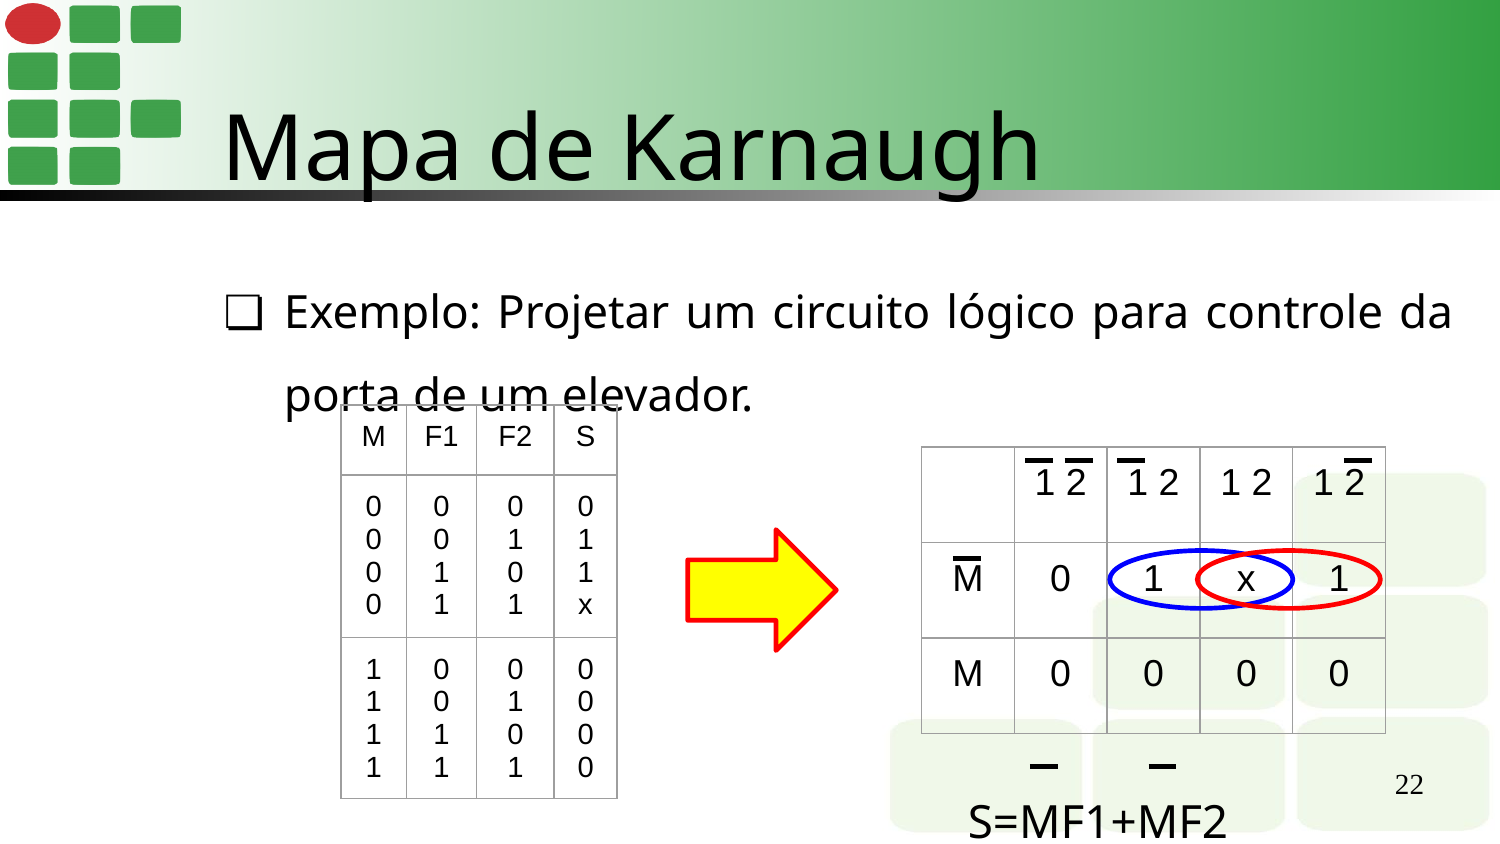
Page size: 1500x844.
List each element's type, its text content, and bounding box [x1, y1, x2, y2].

table_header M [342, 406, 406, 474]
table_cell 0 [1108, 639, 1199, 733]
table_header 1 2 [1293, 448, 1385, 542]
text_box [1197, 550, 1381, 609]
text_box [1109, 550, 1245, 609]
table_header S [555, 406, 616, 474]
table_cell 0 0 0 0 [555, 638, 616, 798]
table_cell 0 0 1 1 [407, 638, 476, 798]
table_cell 0 [1293, 639, 1385, 733]
text_box Mapa de Karnaugh [206, 26, 1468, 207]
text_box S=MF1+MF2 [952, 757, 1256, 838]
picture [5, 3, 181, 185]
table_cell M [922, 543, 1014, 637]
table_cell 0 1 0 1 [477, 638, 553, 798]
table_cell 0 0 0 0 [342, 476, 406, 637]
table_cell 1 [1293, 543, 1385, 637]
table_header F1 [407, 406, 476, 474]
table_header 1 2 [1108, 448, 1199, 542]
table_cell 0 1 1 x [555, 476, 616, 637]
table_cell 0 [1201, 639, 1292, 733]
table_cell 0 [1015, 639, 1106, 733]
picture [803, 441, 1495, 835]
table_cell M [922, 639, 1014, 733]
table_cell 0 [1015, 543, 1106, 637]
table_cell x [1201, 605, 1292, 637]
slide_number ‹#› [1256, 768, 1425, 827]
table_header 1 2 [1201, 448, 1292, 542]
table_header 1 2 [1015, 448, 1106, 542]
table_cell 0 0 1 1 [407, 476, 476, 637]
table_cell 0 1 0 1 [477, 476, 553, 637]
table_cell 1 [1108, 543, 1199, 637]
table_cell 1 1 1 1 [342, 638, 406, 798]
text_box Exemplo: Projetar um circuito lógico para controle da porta de um elevador. [193, 248, 1469, 398]
text_box [687, 529, 837, 651]
table_cell x [1201, 543, 1292, 553]
table_header [922, 448, 1014, 542]
table_header F2 [477, 406, 553, 474]
